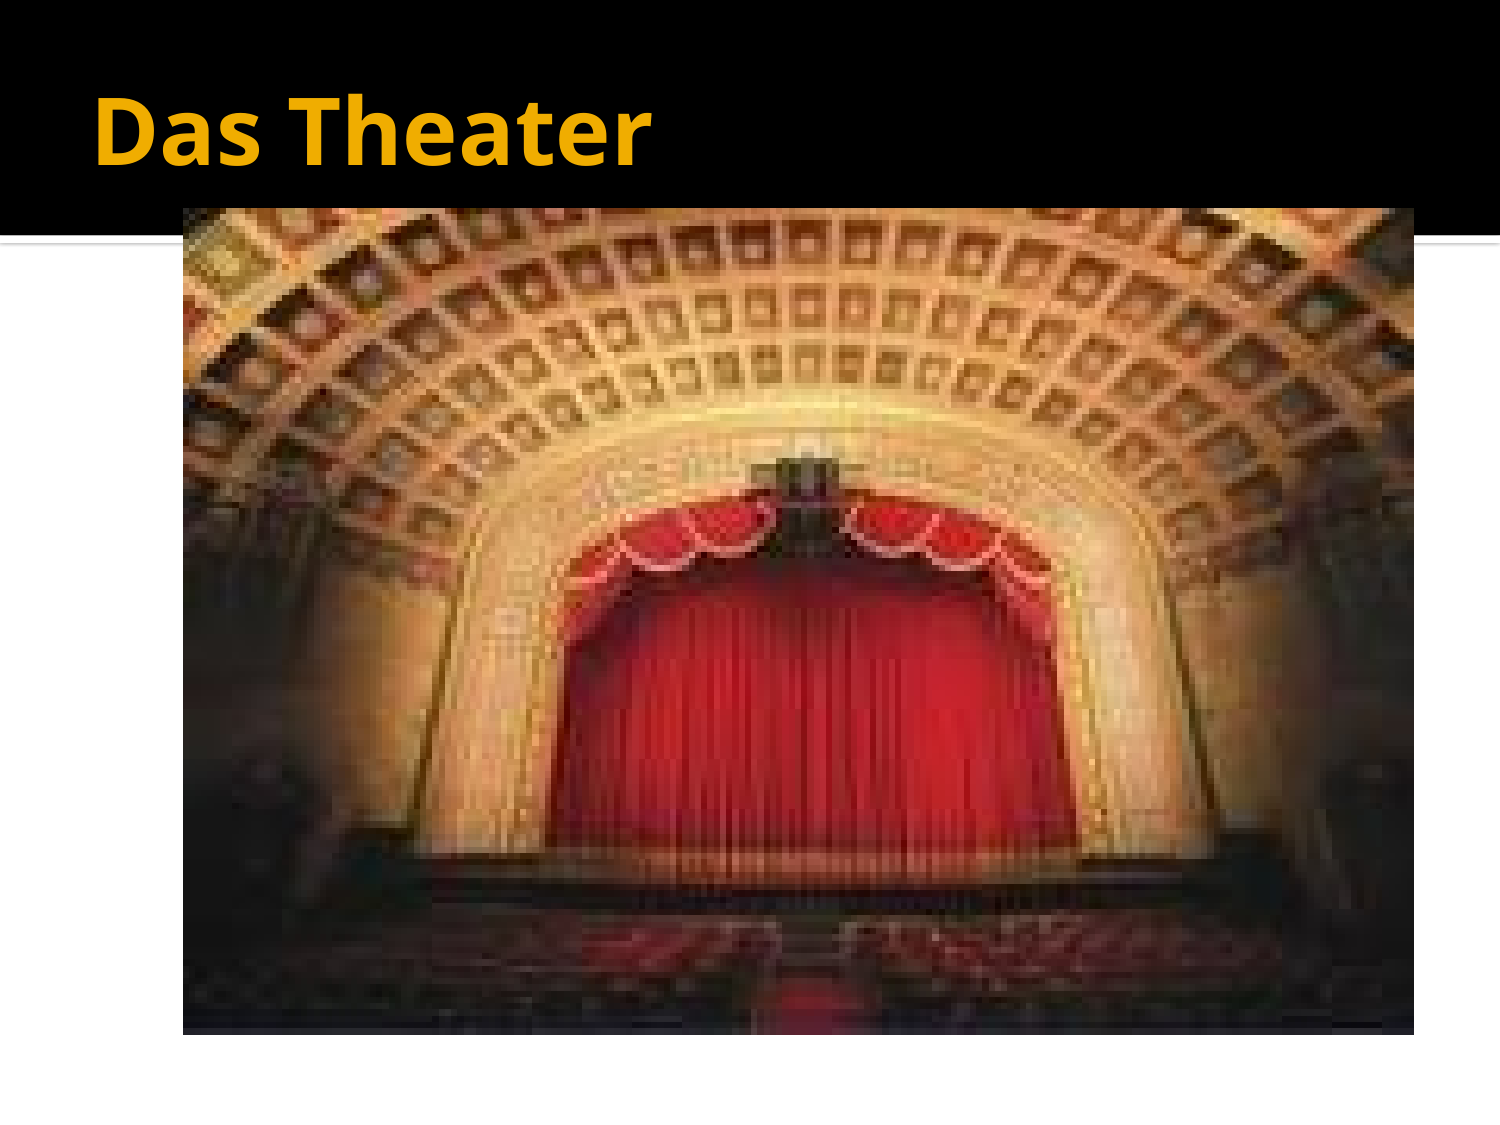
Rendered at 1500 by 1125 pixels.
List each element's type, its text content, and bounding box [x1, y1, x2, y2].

picture [182, 208, 1414, 1035]
title Das Theater [75, 24, 1425, 231]
